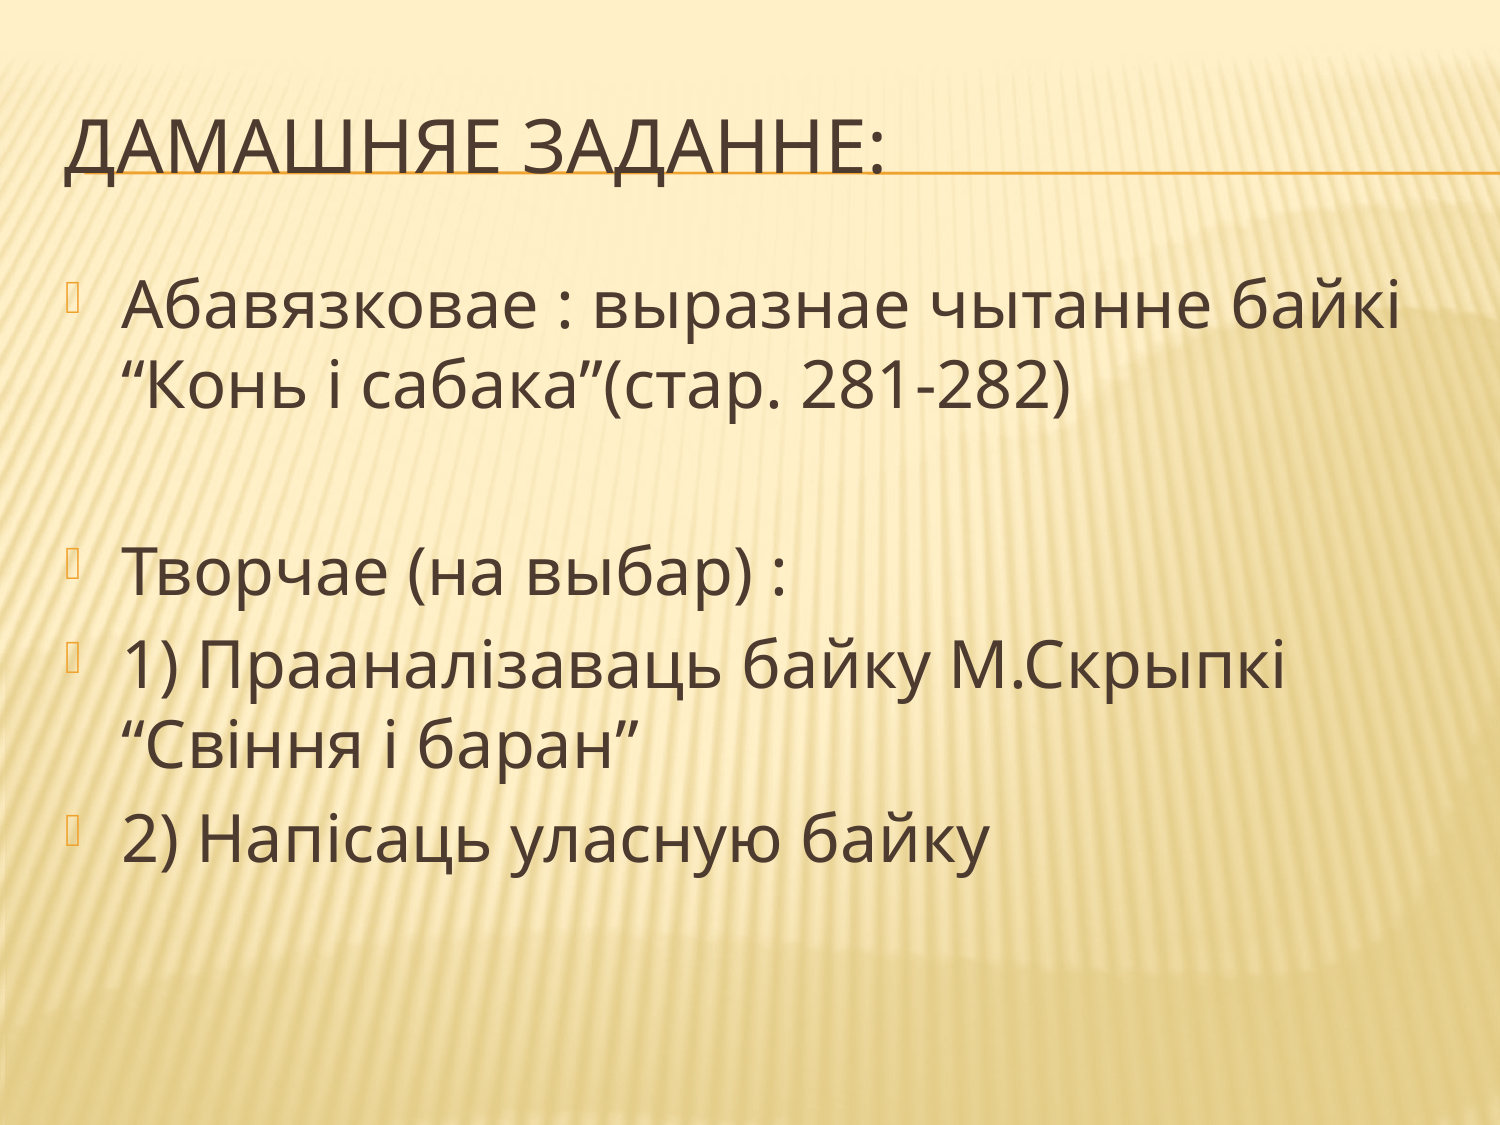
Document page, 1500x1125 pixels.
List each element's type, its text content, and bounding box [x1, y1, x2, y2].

list Абавязковае : выразнае чытанне байкі “Конь і сабака”(стар. 281-282) Творчае (на выбар) : 1) Прааналізаваць байку М.Скрыпкі “Свіння і баран” 2) Напісаць уласную байку [50, 254, 1475, 998]
title Дамашняе заданне: [50, 75, 1475, 213]
